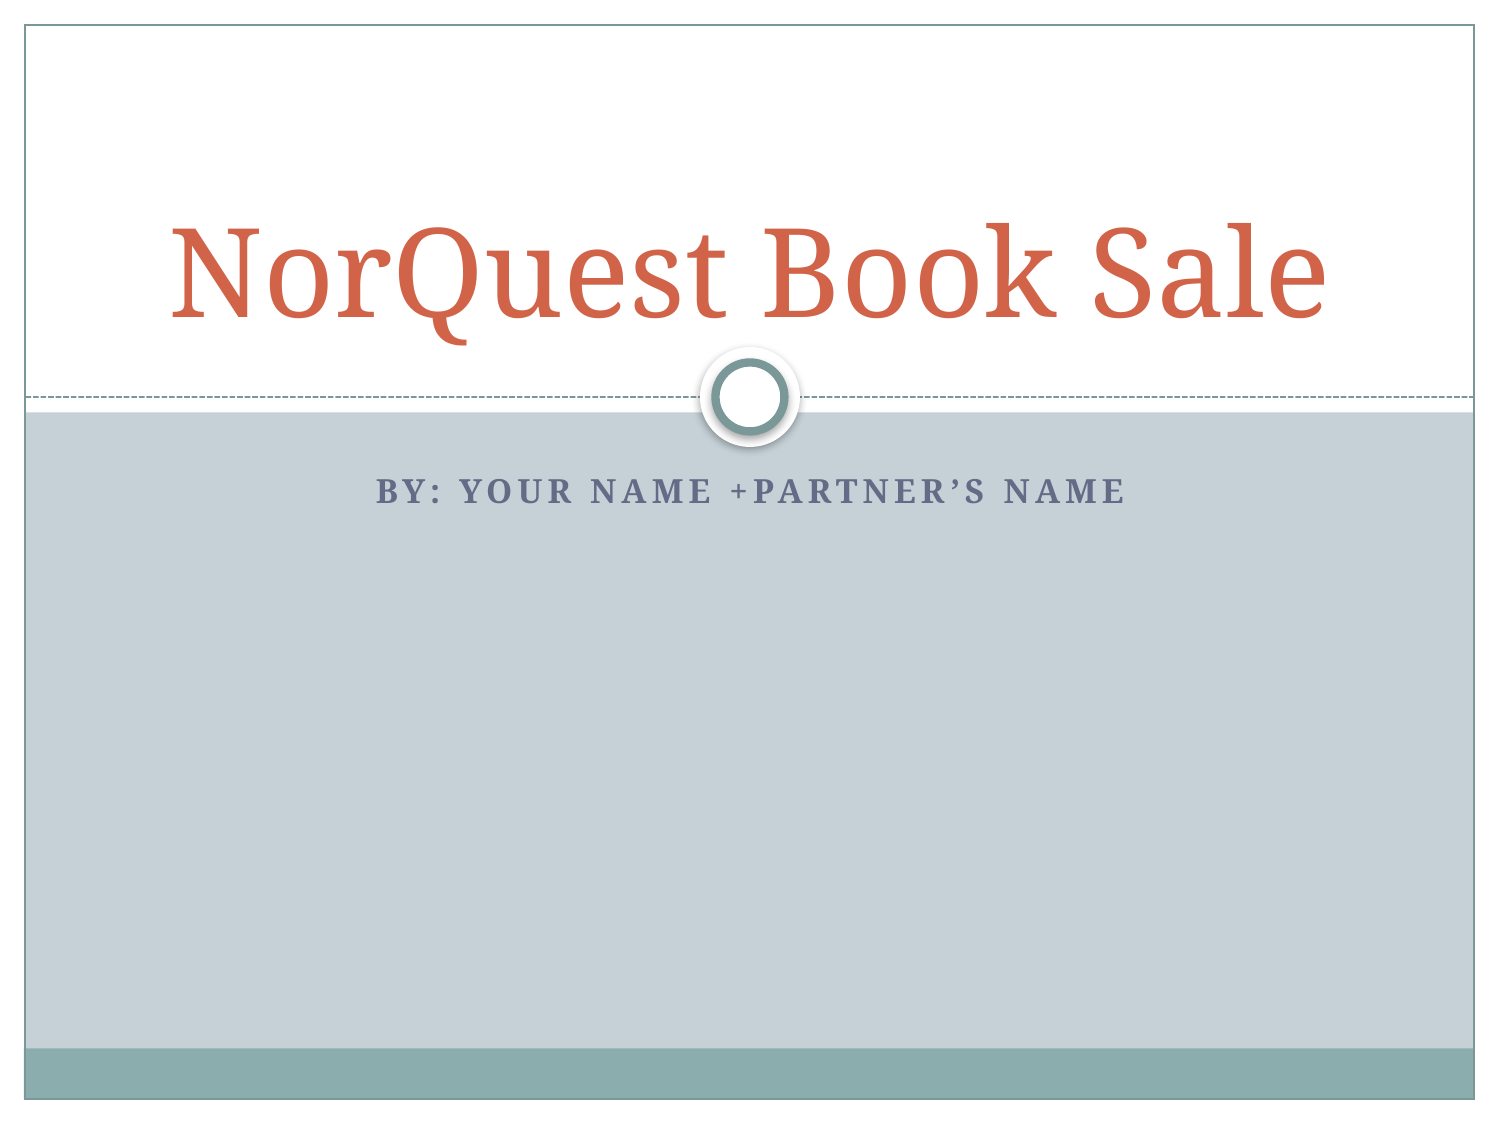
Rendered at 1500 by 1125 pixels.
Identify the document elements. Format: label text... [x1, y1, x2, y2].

title NorQuest Book Sale [112, 62, 1388, 350]
subtitle By: your name +partner’s name [225, 462, 1275, 750]
